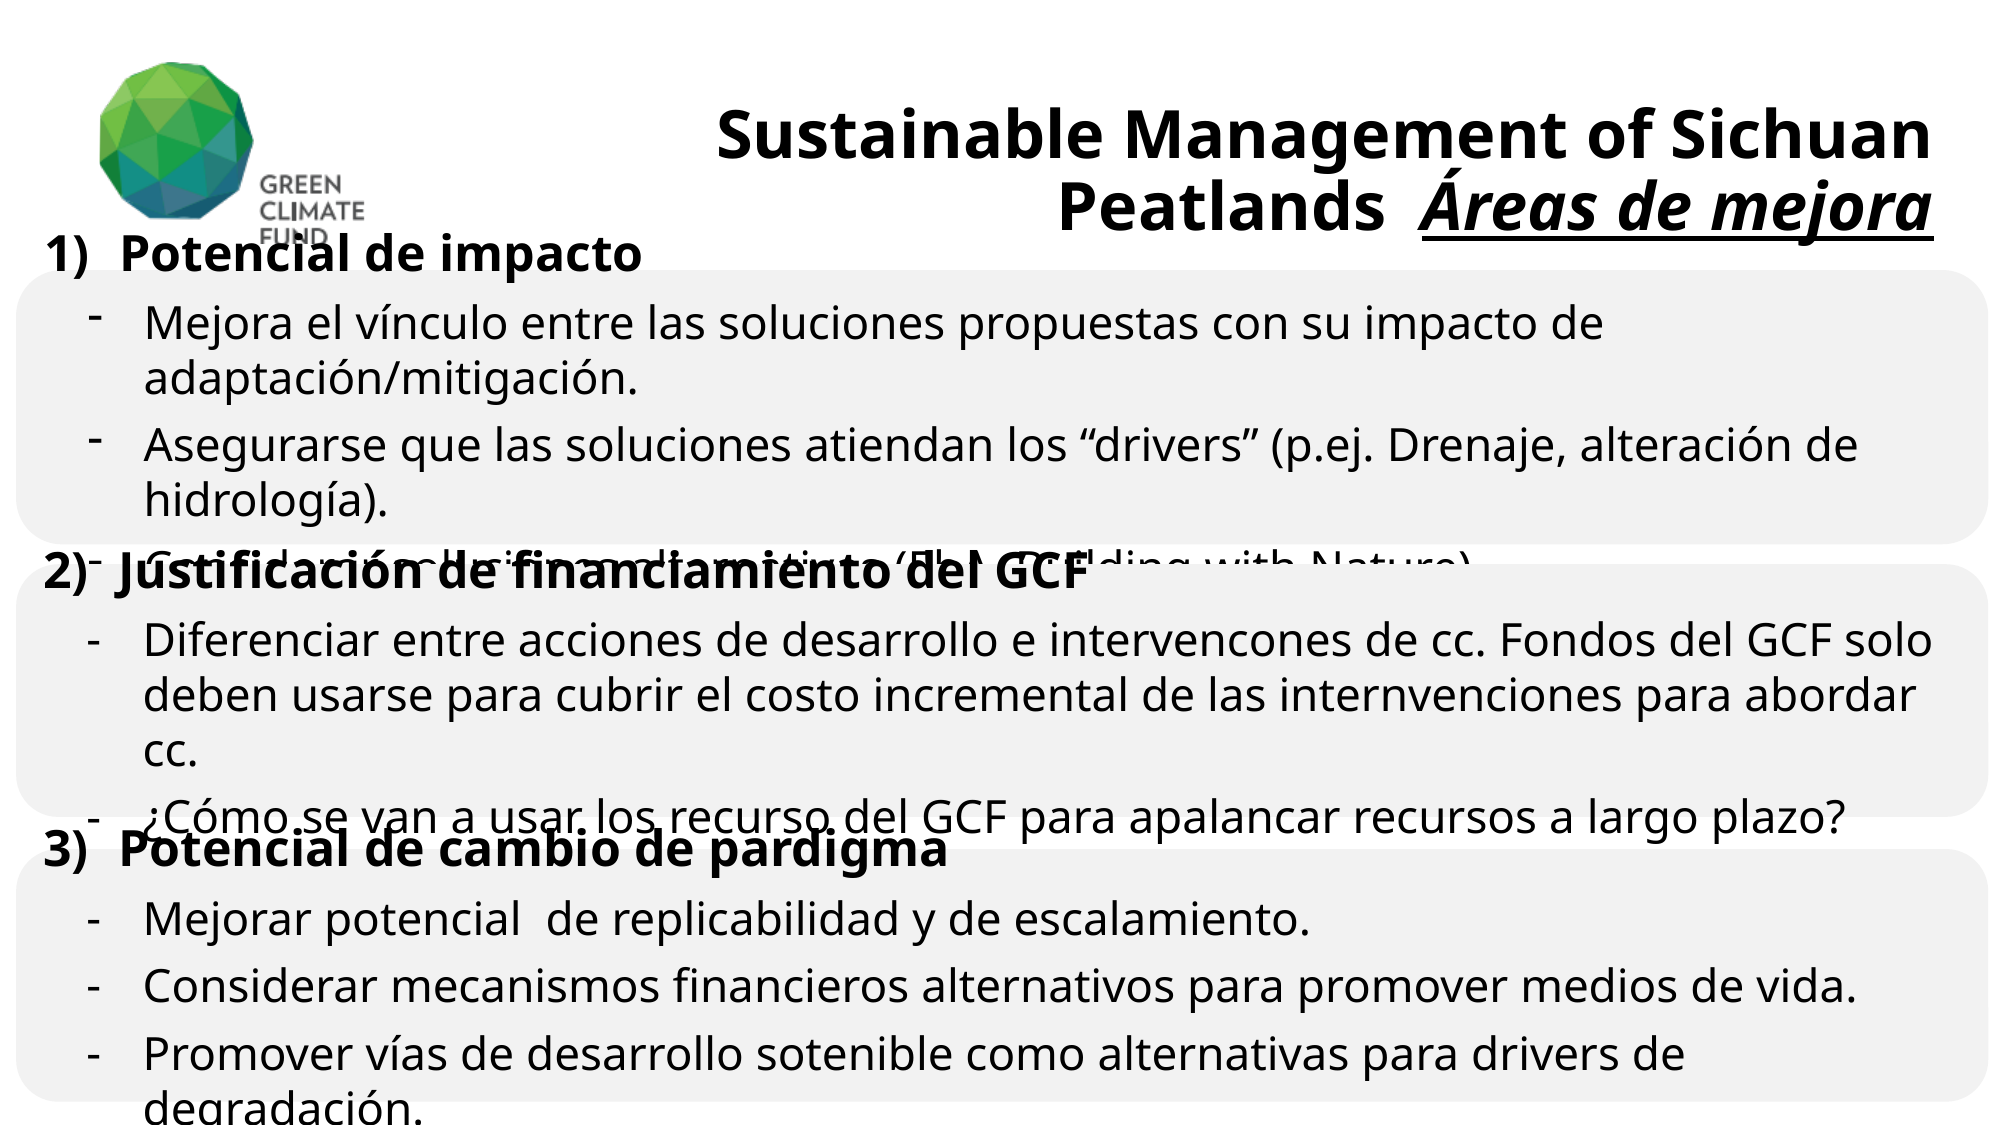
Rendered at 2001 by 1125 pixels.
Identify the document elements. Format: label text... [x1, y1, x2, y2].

text_box Sustainable Management of Sichuan Peatlands Áreas de mejora [529, 29, 1949, 317]
text_box Potencial de impacto Mejora el vínculo entre las soluciones propuestas con su impacto de adaptación/mitigación. Asegurarse que las soluciones atiendan los “drivers” (p.ej. Drenaje, alteración de hidrología). Considerar soluciones alternativas (EbA, Building with Nature). [14, 267, 1991, 547]
text_box Justificación de financiamiento del GCF Diferenciar entre acciones de desarrollo e intervencones de cc. Fondos del GCF solo deben usarse para cubrir el costo incremental de las internvenciones para abordar cc. ¿Cómo se van a usar los recurso del GCF para apalancar recursos a largo plazo? [14, 562, 1991, 820]
text_box Potencial de cambio de pardigma Mejorar potencial de replicabilidad y de escalamiento. Considerar mecanismos financieros alternativos para promover medios de vida. Promover vías de desarrollo sotenible como alternativas para drivers de degradación. [14, 846, 1991, 1104]
